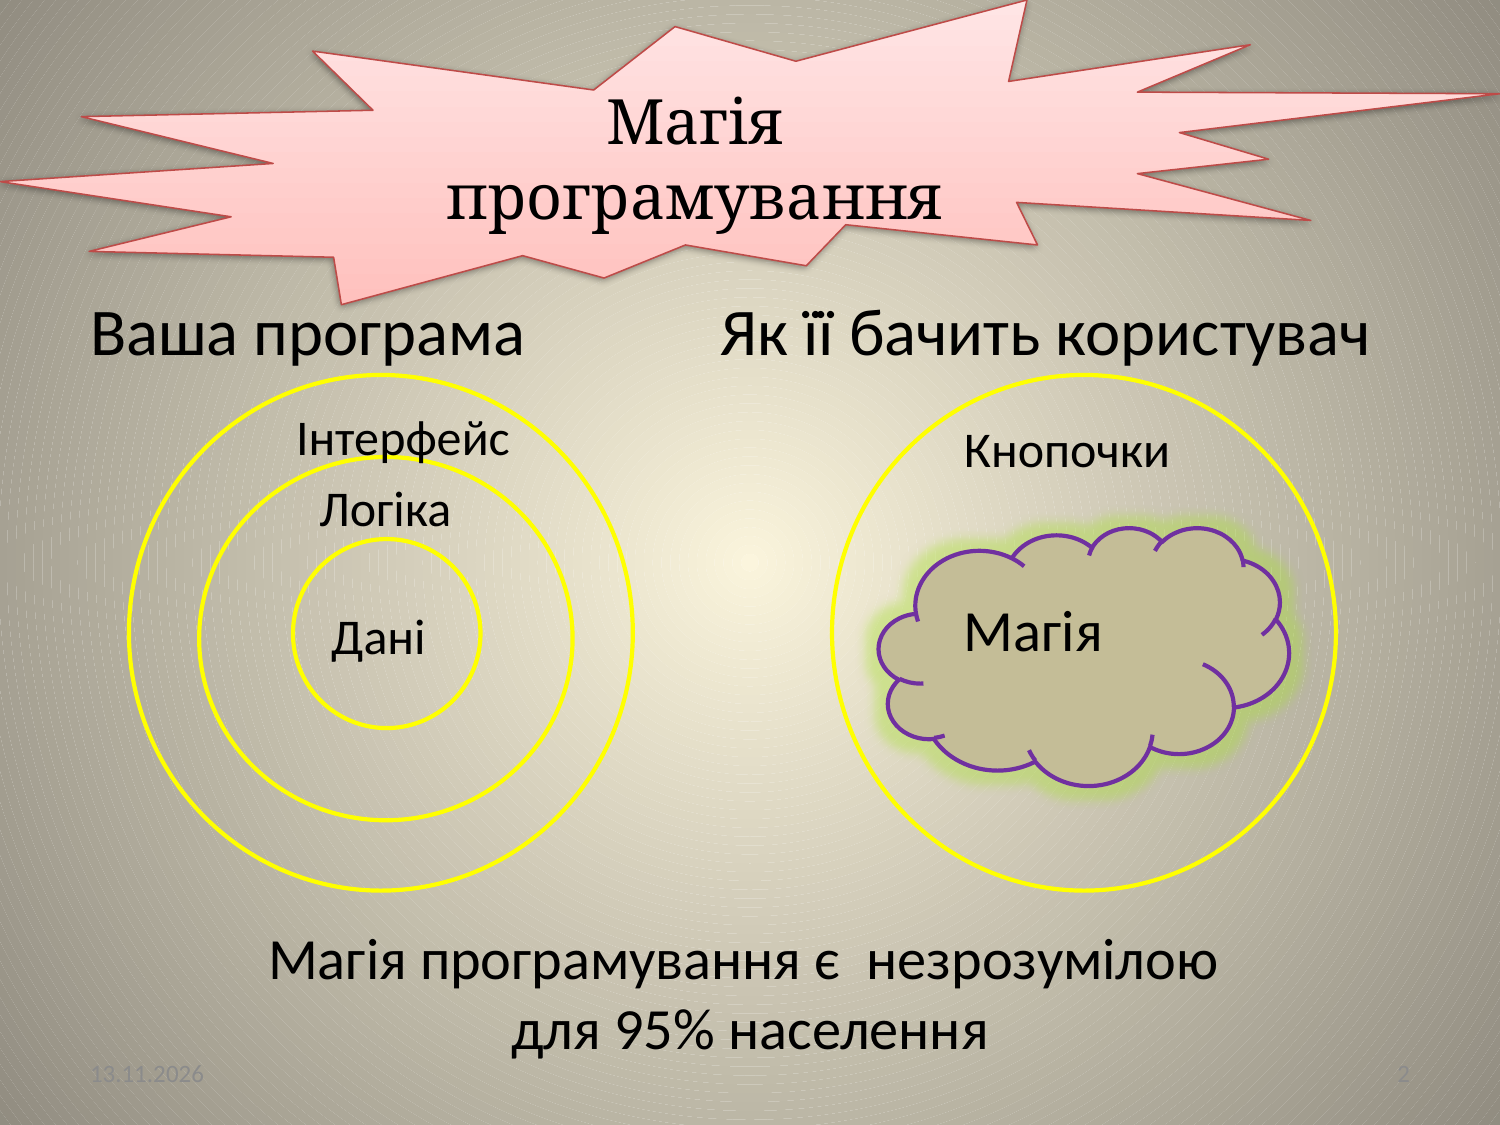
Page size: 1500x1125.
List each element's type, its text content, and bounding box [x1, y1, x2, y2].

text_box Магія програмування [0, 0, 1500, 306]
text_box Дані [316, 597, 446, 673]
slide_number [75, 1042, 425, 1103]
text_box [953, 372, 1215, 410]
text_box [290, 544, 483, 731]
text_box Логіка [304, 468, 539, 544]
list Ваша програма Як її бачить користувач [75, 281, 1425, 913]
text_box [829, 412, 1339, 893]
text_box Інтерфейс [281, 398, 575, 474]
slide_number 2 [1074, 1042, 1425, 1103]
text_box Магія [949, 585, 1161, 671]
text_box Кнопочки [949, 410, 1278, 485]
text_box [876, 526, 1292, 789]
text_box Магія програмування є незрозумілою для 95% населення [70, 913, 1430, 1069]
text_box [126, 372, 635, 893]
text_box [197, 474, 575, 823]
